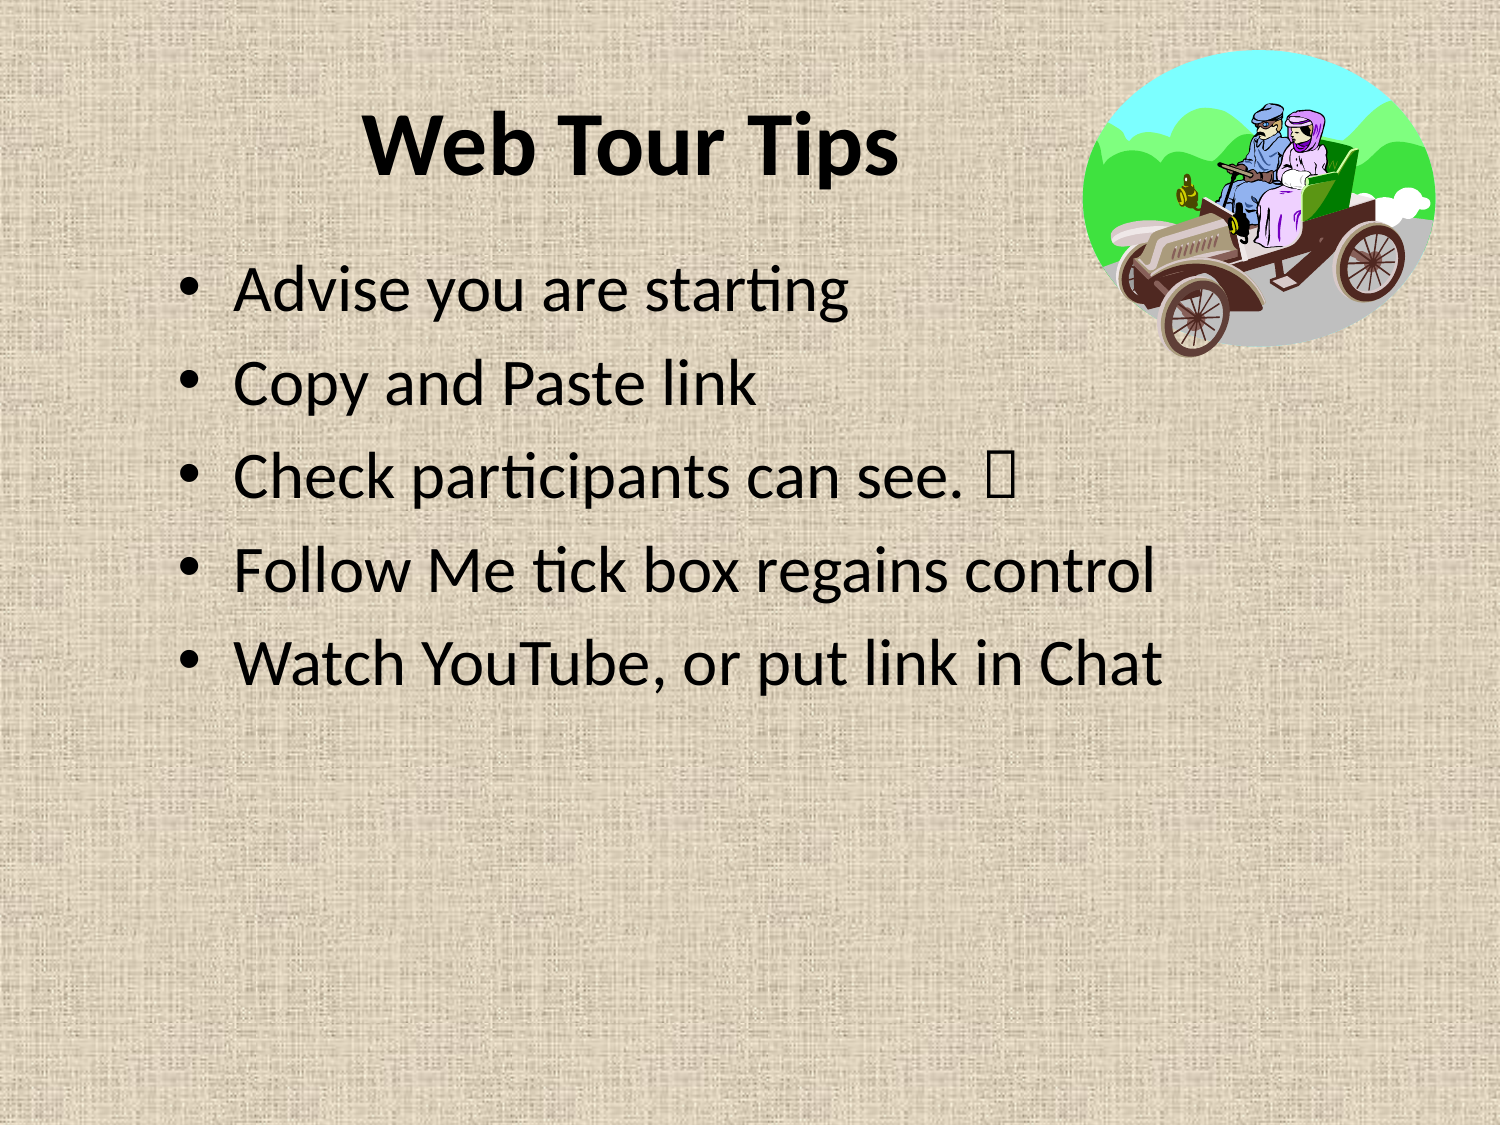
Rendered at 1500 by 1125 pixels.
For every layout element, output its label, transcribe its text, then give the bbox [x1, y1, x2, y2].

title Web Tour Tips [75, 45, 1188, 233]
picture [0, 0, 1500, 1125]
list Advise you are starting Copy and Paste link Check participants can see.  Follow Me tick box regains control Watch YouTube, or put link in Chat [162, 237, 1425, 1005]
